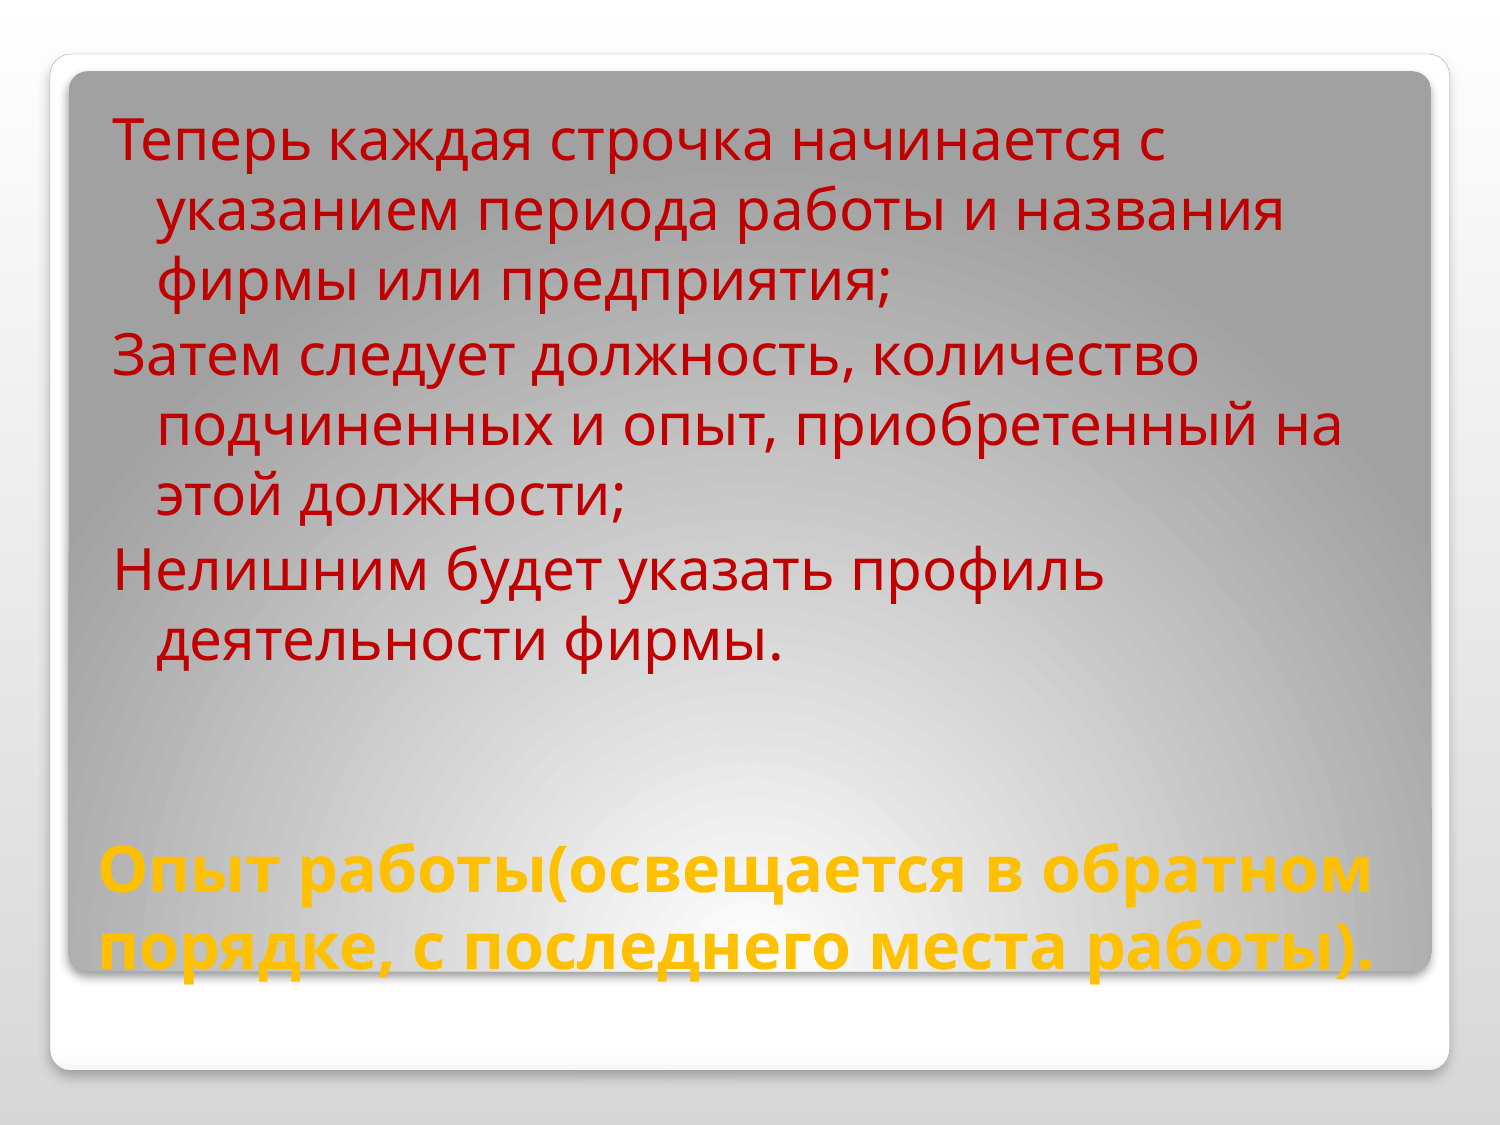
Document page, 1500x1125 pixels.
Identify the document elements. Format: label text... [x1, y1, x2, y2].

title Опыт работы(освещается в обратном порядке, с последнего места работы). [82, 817, 1425, 990]
list Теперь каждая строчка начинается с указанием периода работы и названия фирмы или предприятия; Затем следует должность, количество подчиненных и опыт, приобретенный на этой должности; Нелишним будет указать профиль деятельности фирмы. [82, 86, 1425, 774]
